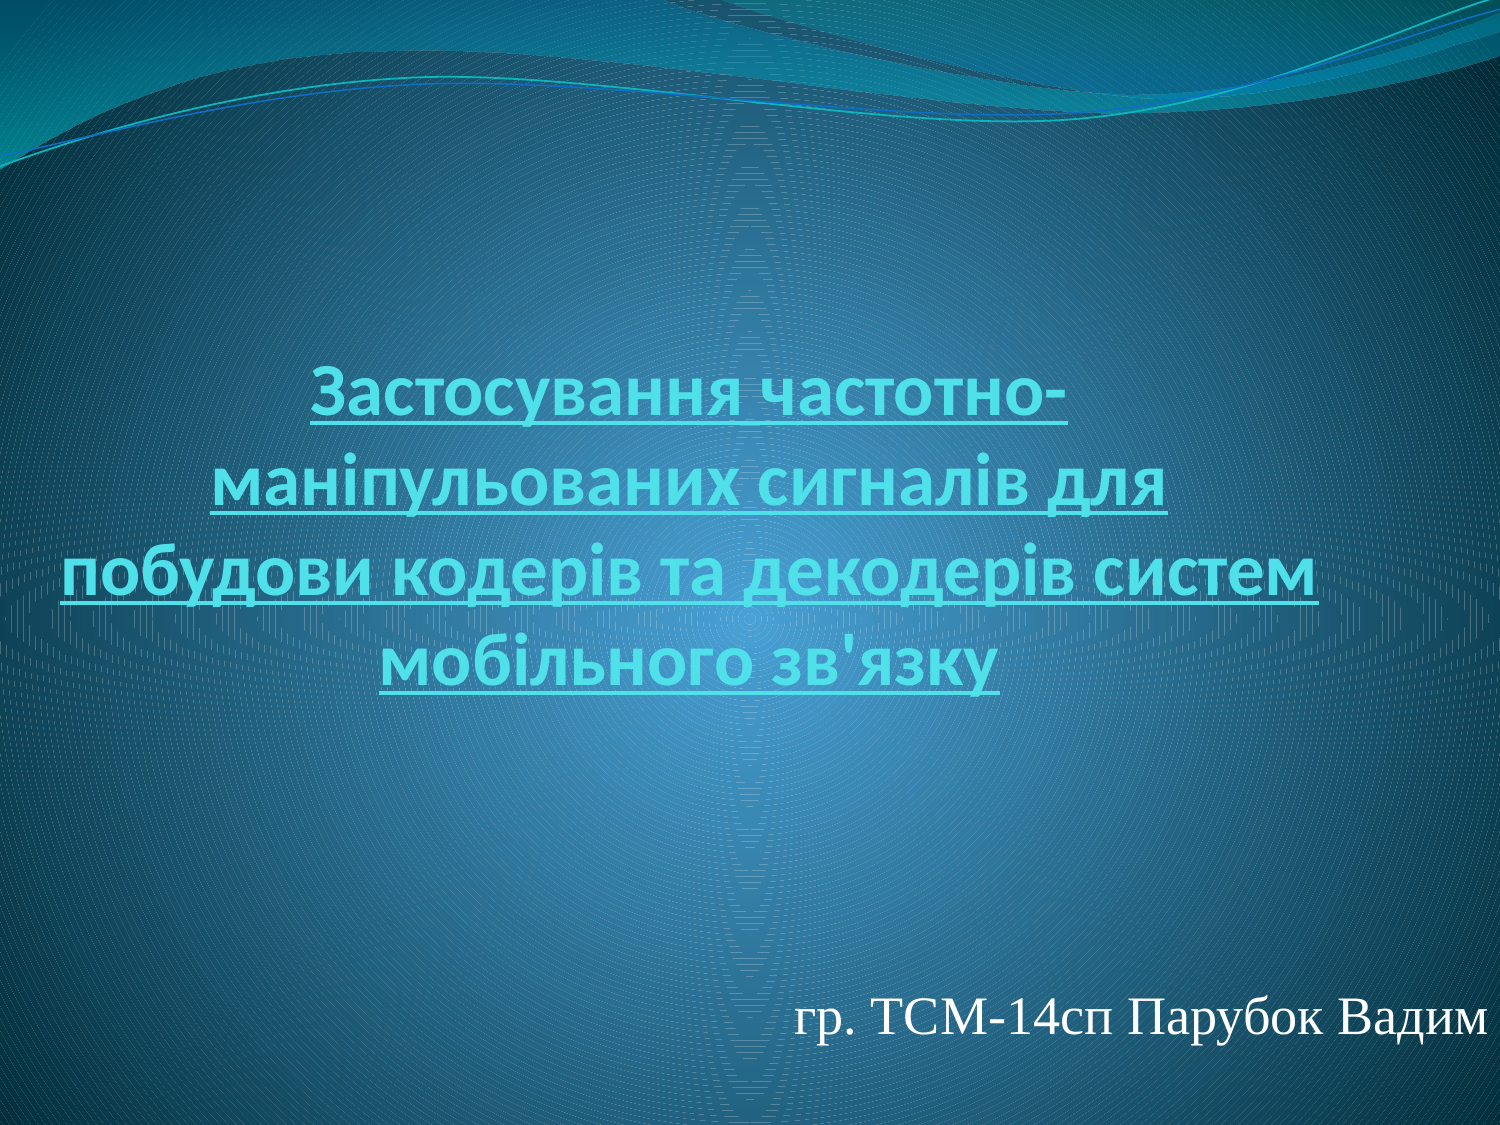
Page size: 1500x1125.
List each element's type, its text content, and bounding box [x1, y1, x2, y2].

title Застосування частотно-маніпульованих сигналів для побудови кодерів та декодерів систем мобільного зв'язку [46, 316, 1335, 701]
subtitle гр. ТСМ-14сп Парубок Вадим [211, 972, 1500, 1075]
